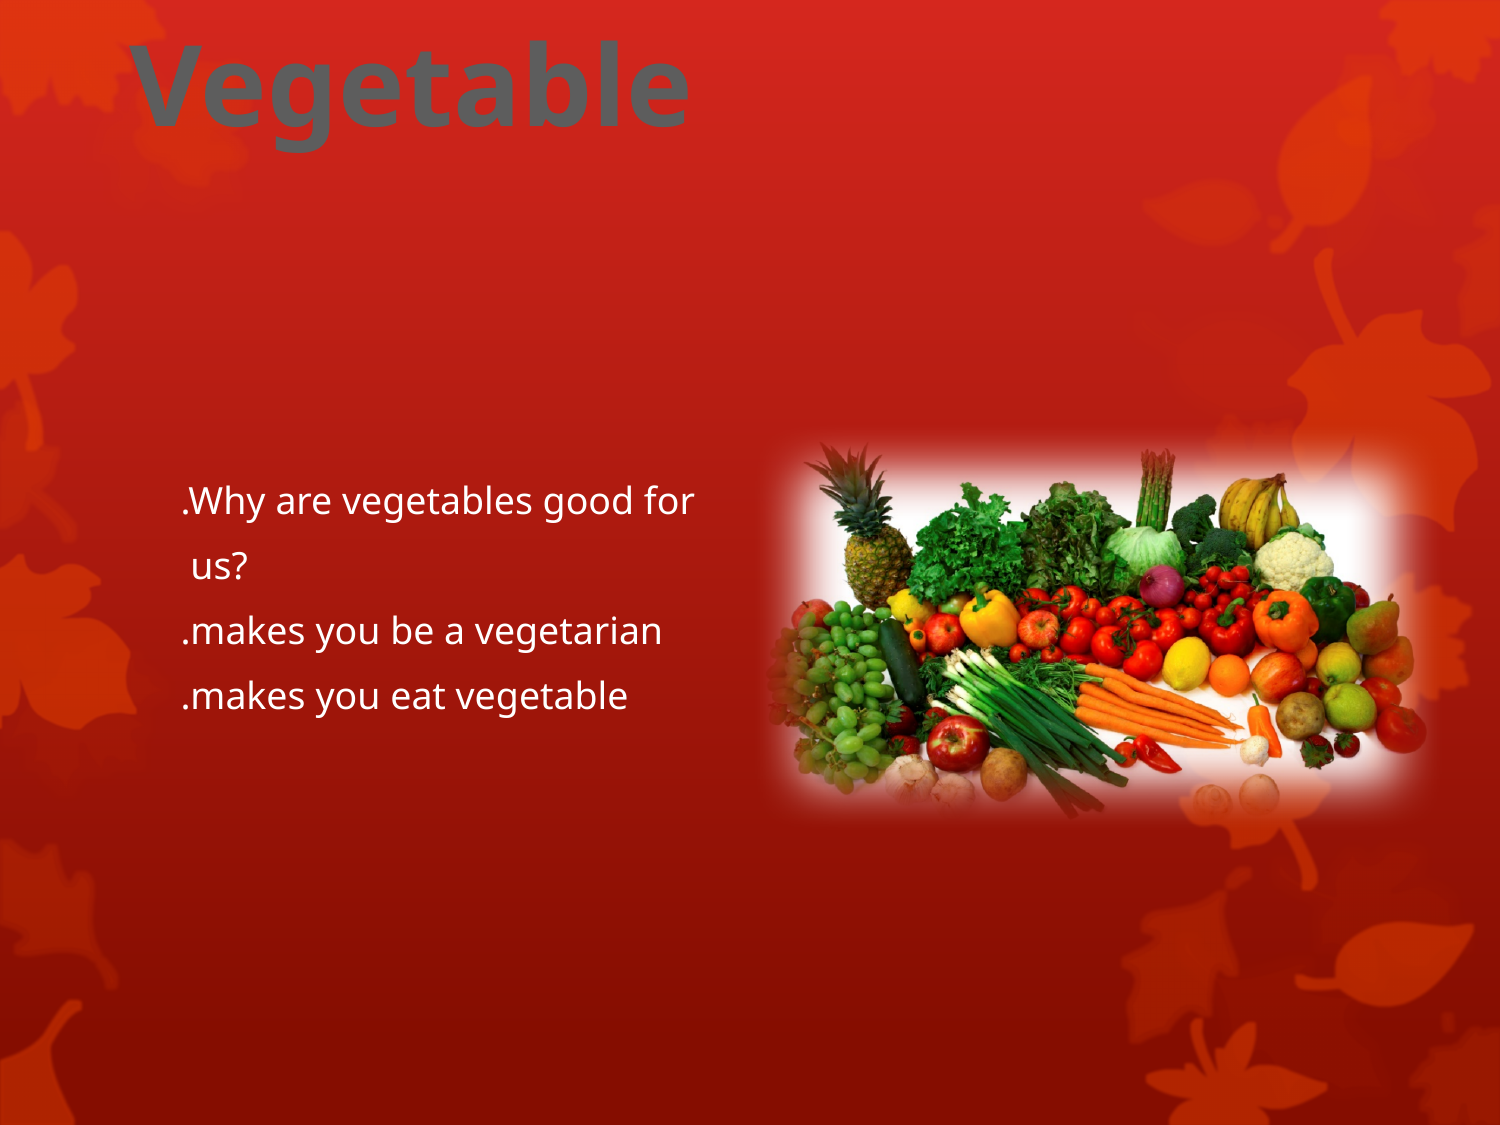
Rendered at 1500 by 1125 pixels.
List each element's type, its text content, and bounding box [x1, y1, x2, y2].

list .Why are vegetables good for us? .makes you be a vegetarian .makes you eat vegetable [165, 296, 735, 962]
picture [749, 420, 1448, 835]
text_box Vegetable [114, 6, 709, 292]
